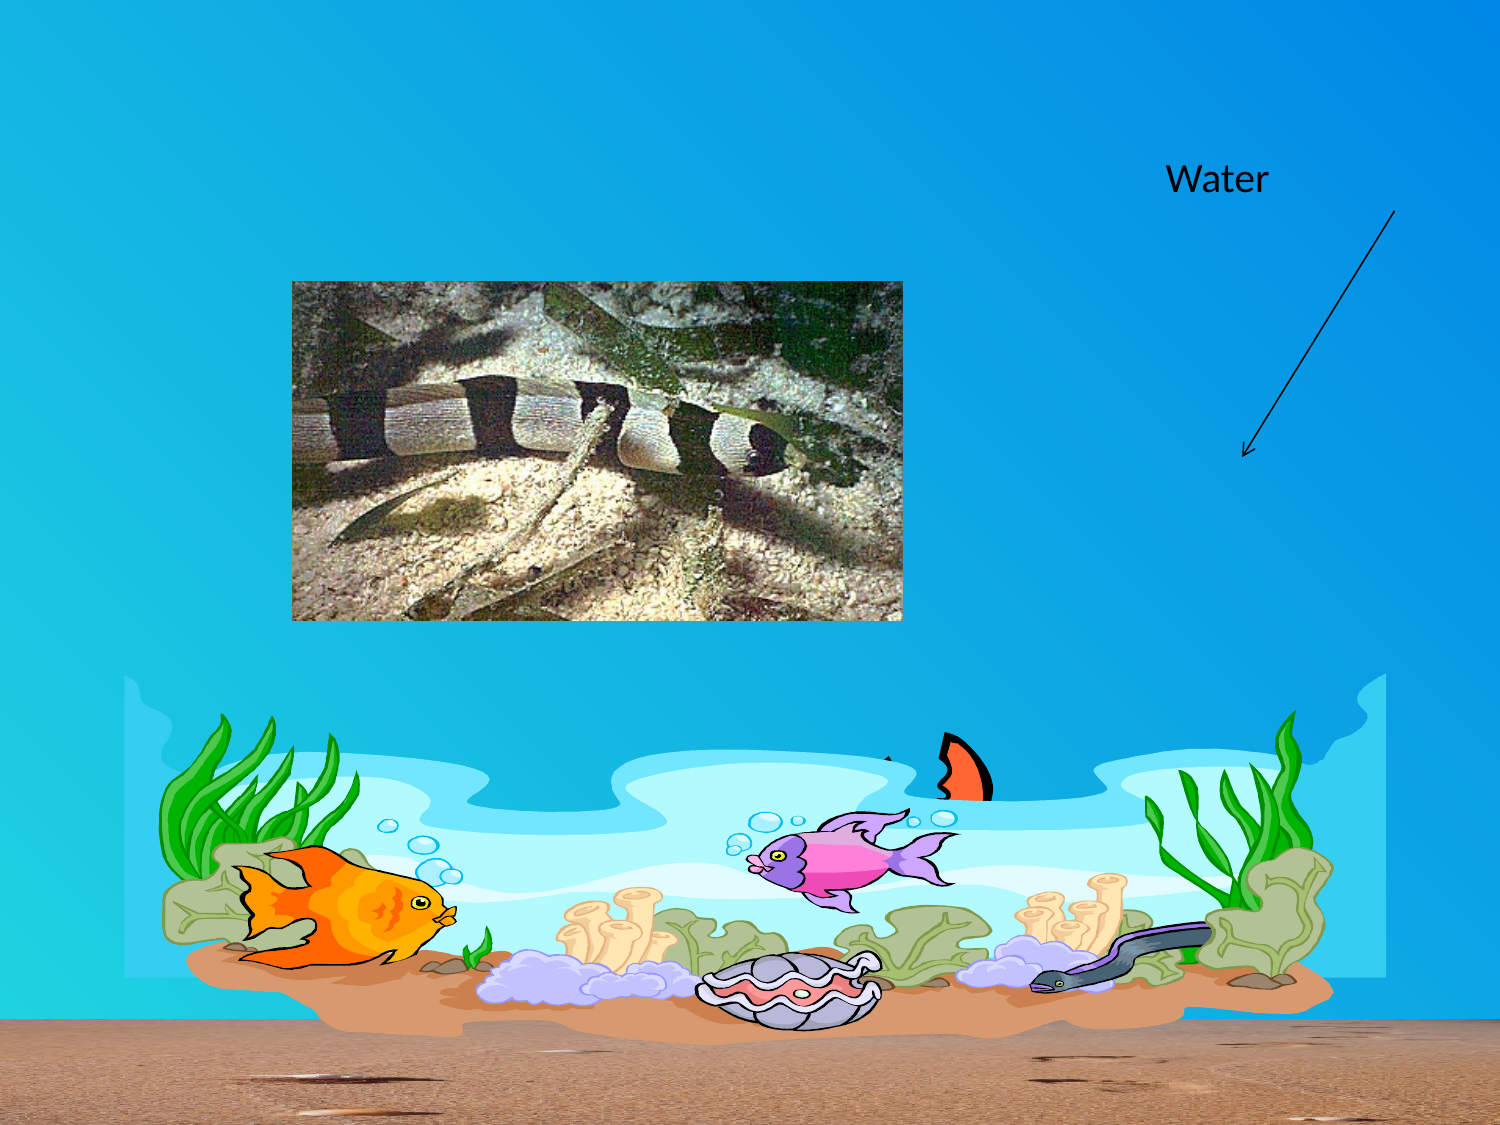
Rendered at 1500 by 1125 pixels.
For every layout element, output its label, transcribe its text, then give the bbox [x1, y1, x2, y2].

title Water [773, 58, 1500, 293]
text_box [1195, 257, 1442, 411]
picture [0, 0, 1500, 1125]
